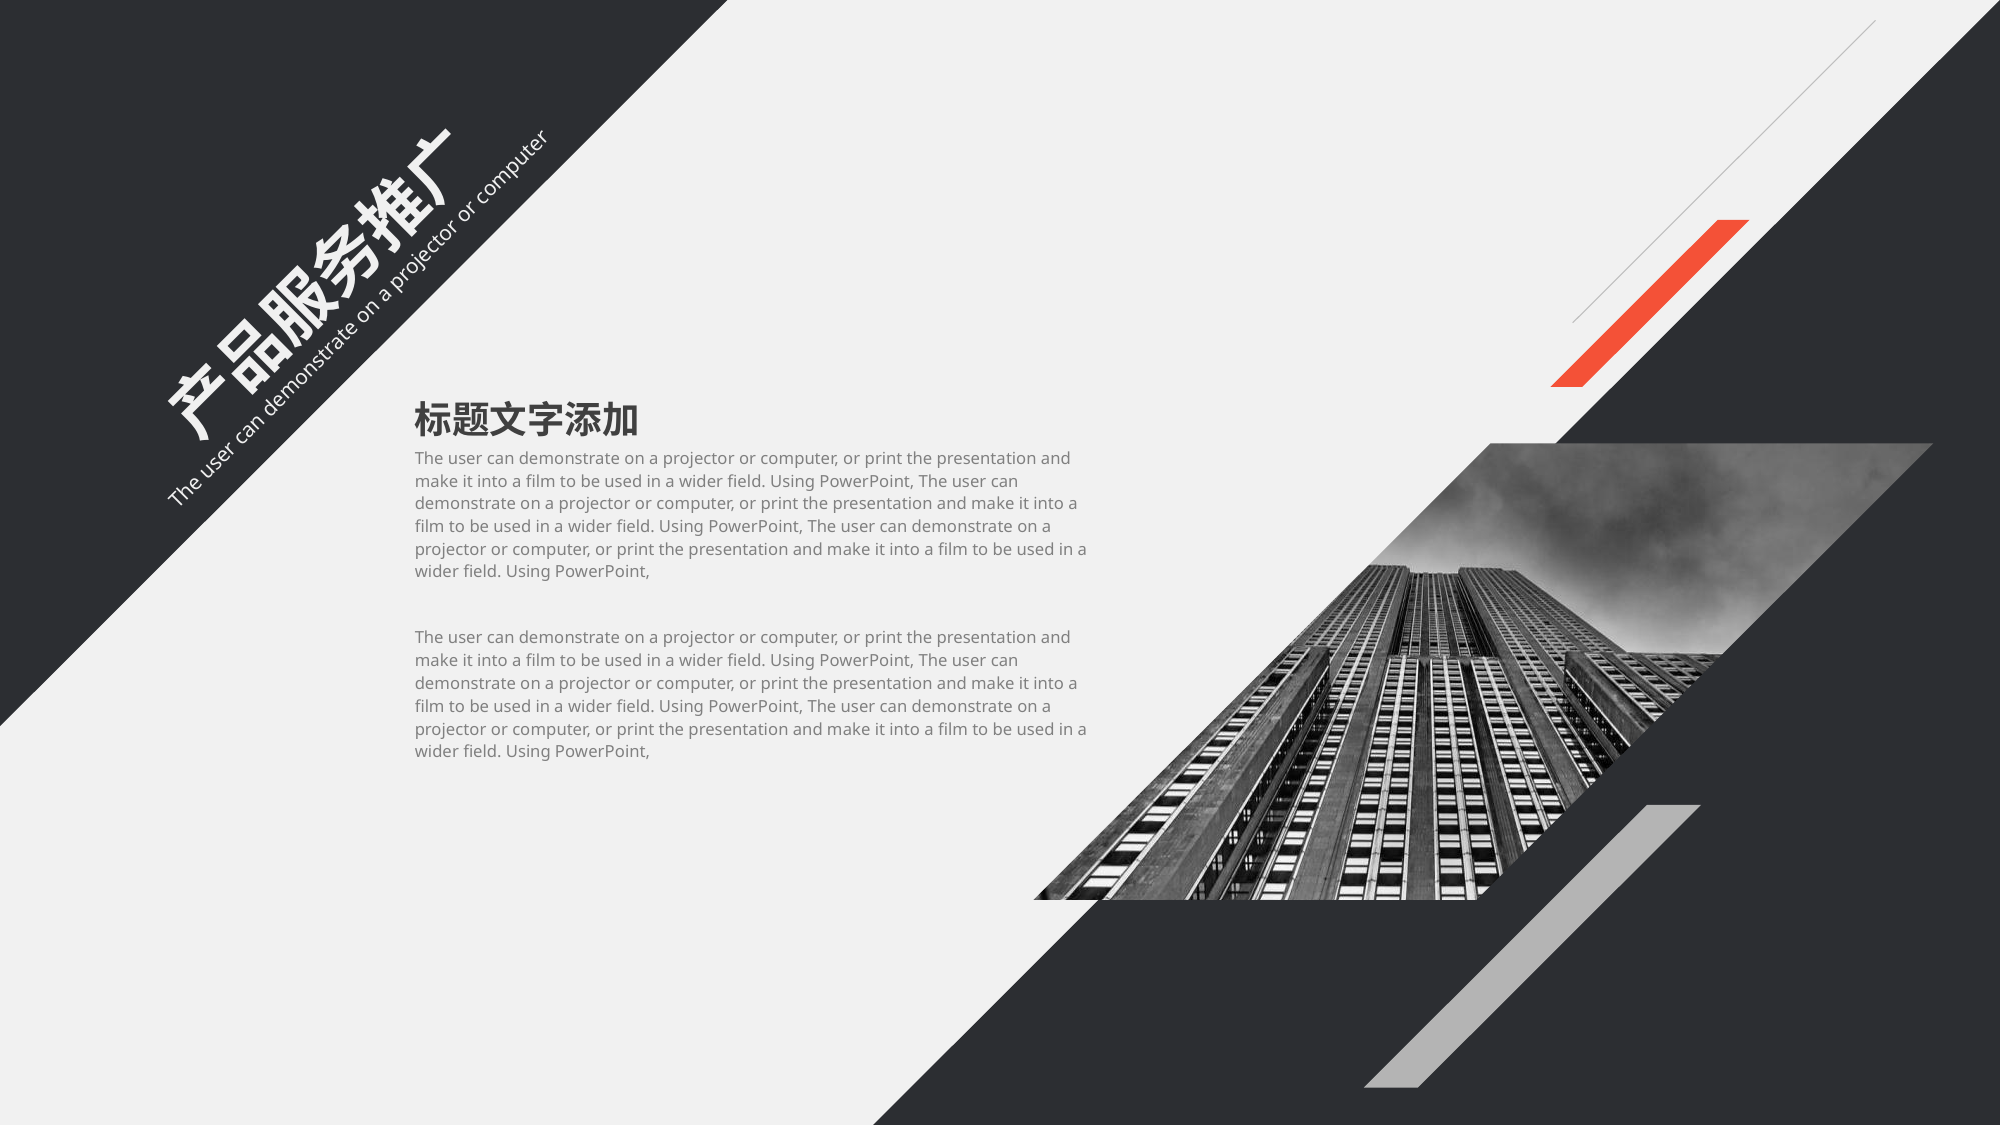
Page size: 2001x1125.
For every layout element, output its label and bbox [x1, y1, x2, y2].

text_box [1572, 20, 1876, 323]
text_box [22, 216, 626, 351]
text_box [1030, 442, 1936, 902]
text_box [1547, 323, 1648, 388]
text_box [1361, 803, 1704, 1089]
text_box [400, 380, 1122, 771]
text_box [871, 0, 2000, 1125]
text_box [0, 0, 729, 728]
